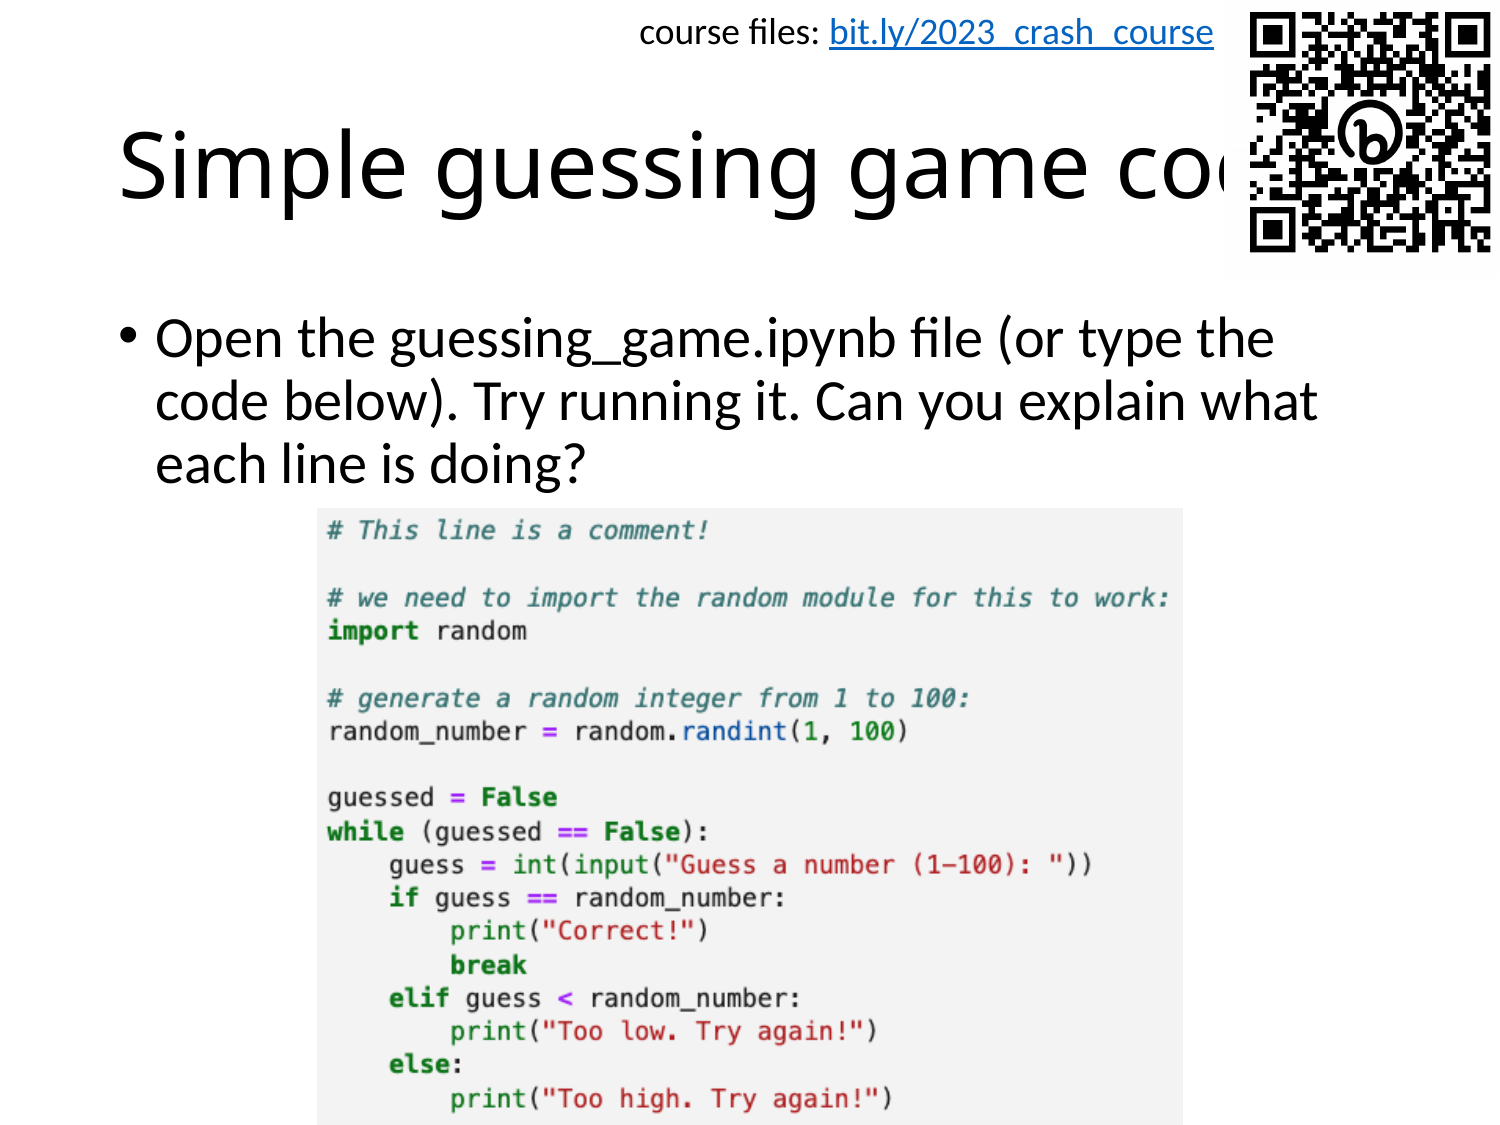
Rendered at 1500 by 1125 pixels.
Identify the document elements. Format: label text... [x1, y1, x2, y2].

picture [317, 508, 1183, 1125]
picture [1224, 0, 1500, 278]
title Simple guessing game code [103, 59, 1224, 278]
list Open the guessing_game.ipynb file (or type the code below). Try running it. Can you explain what each line is doing? [103, 299, 1397, 1014]
text_box course files: bit.ly/2023_crash_course [624, 0, 1224, 60]
